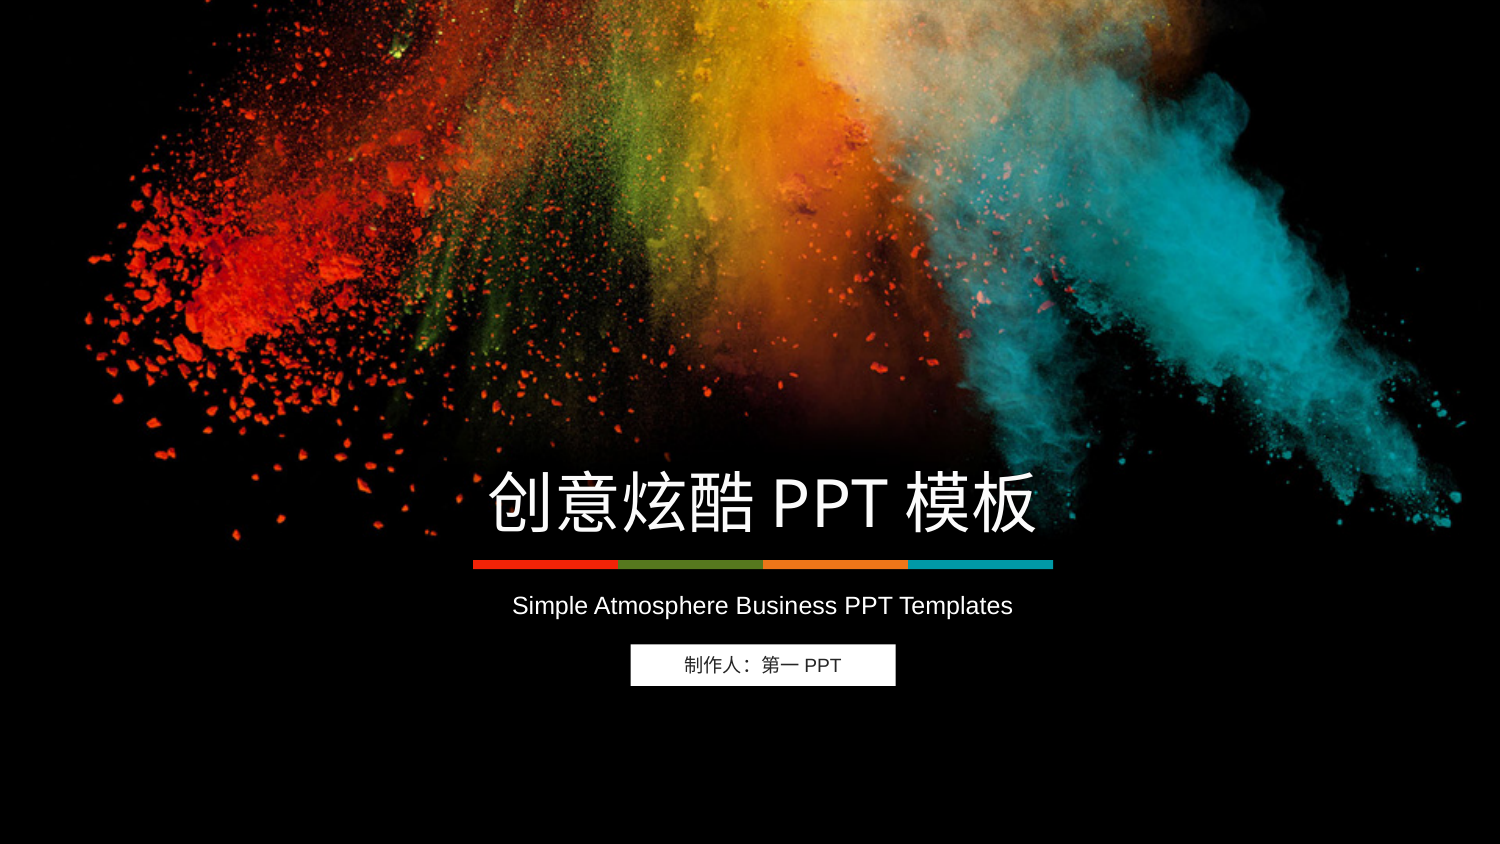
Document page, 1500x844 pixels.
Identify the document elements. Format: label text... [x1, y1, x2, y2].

picture [0, 0, 1500, 844]
text_box 制作人：第一PPT [623, 646, 903, 684]
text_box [473, 559, 1054, 570]
text_box Simple Atmosphere Business PPT Templates [467, 582, 1058, 627]
text_box 创意炫酷PPT模板 [362, 453, 1164, 548]
